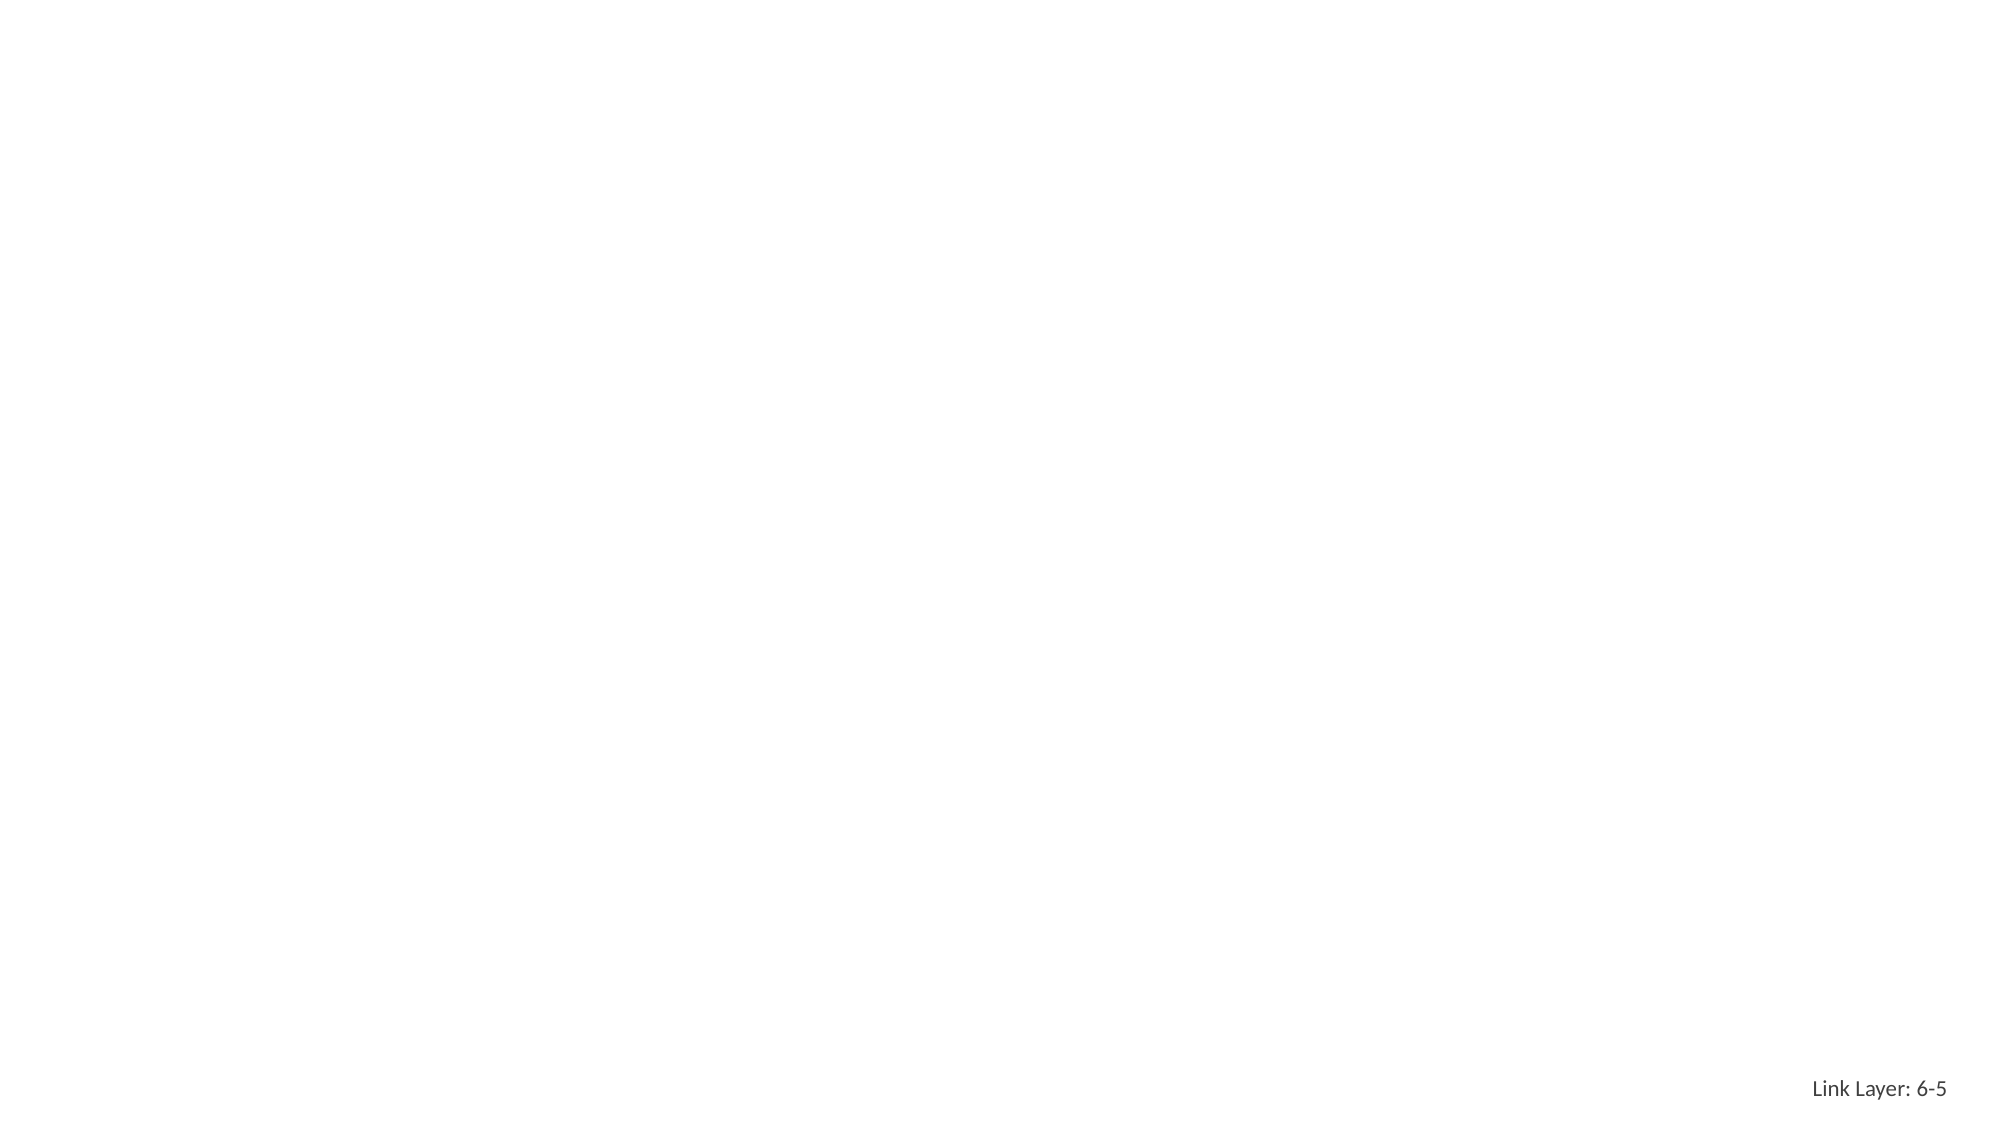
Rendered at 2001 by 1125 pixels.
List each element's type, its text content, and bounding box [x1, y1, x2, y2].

slide_number Link Layer: 6-5 [1512, 1056, 1963, 1117]
